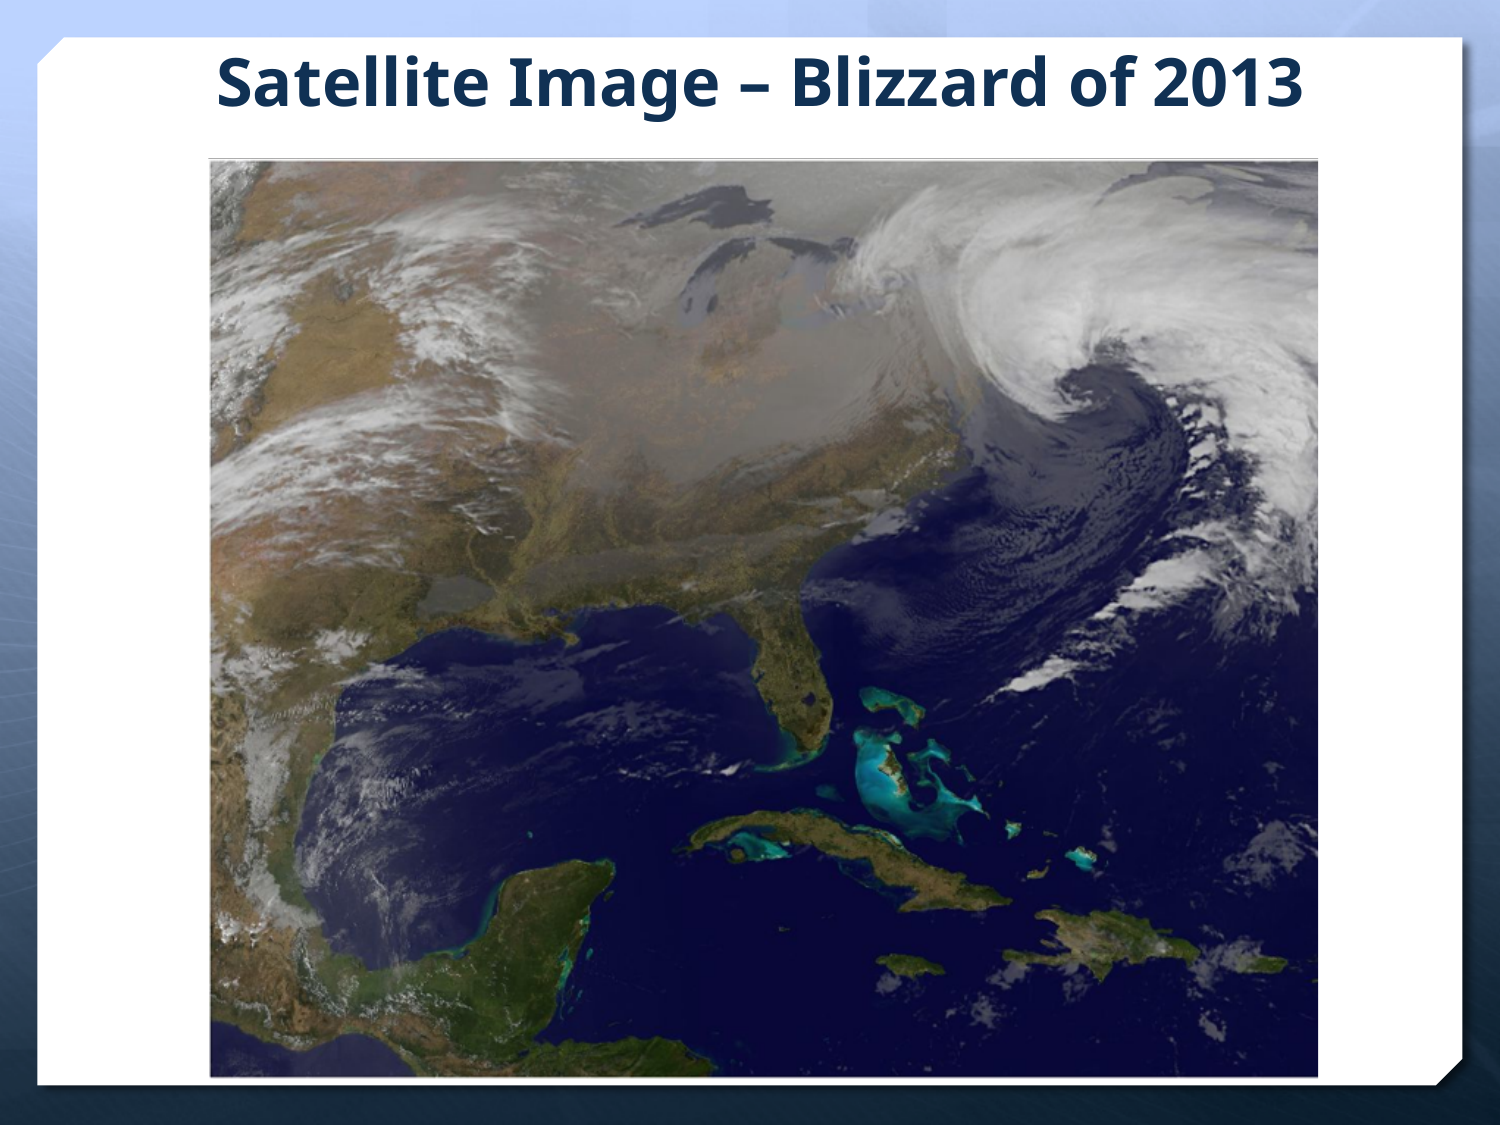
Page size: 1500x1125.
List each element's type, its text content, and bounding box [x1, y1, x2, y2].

picture [207, 157, 1319, 1080]
text_box Satellite Image – Blizzard of 2013 [114, 32, 1408, 128]
